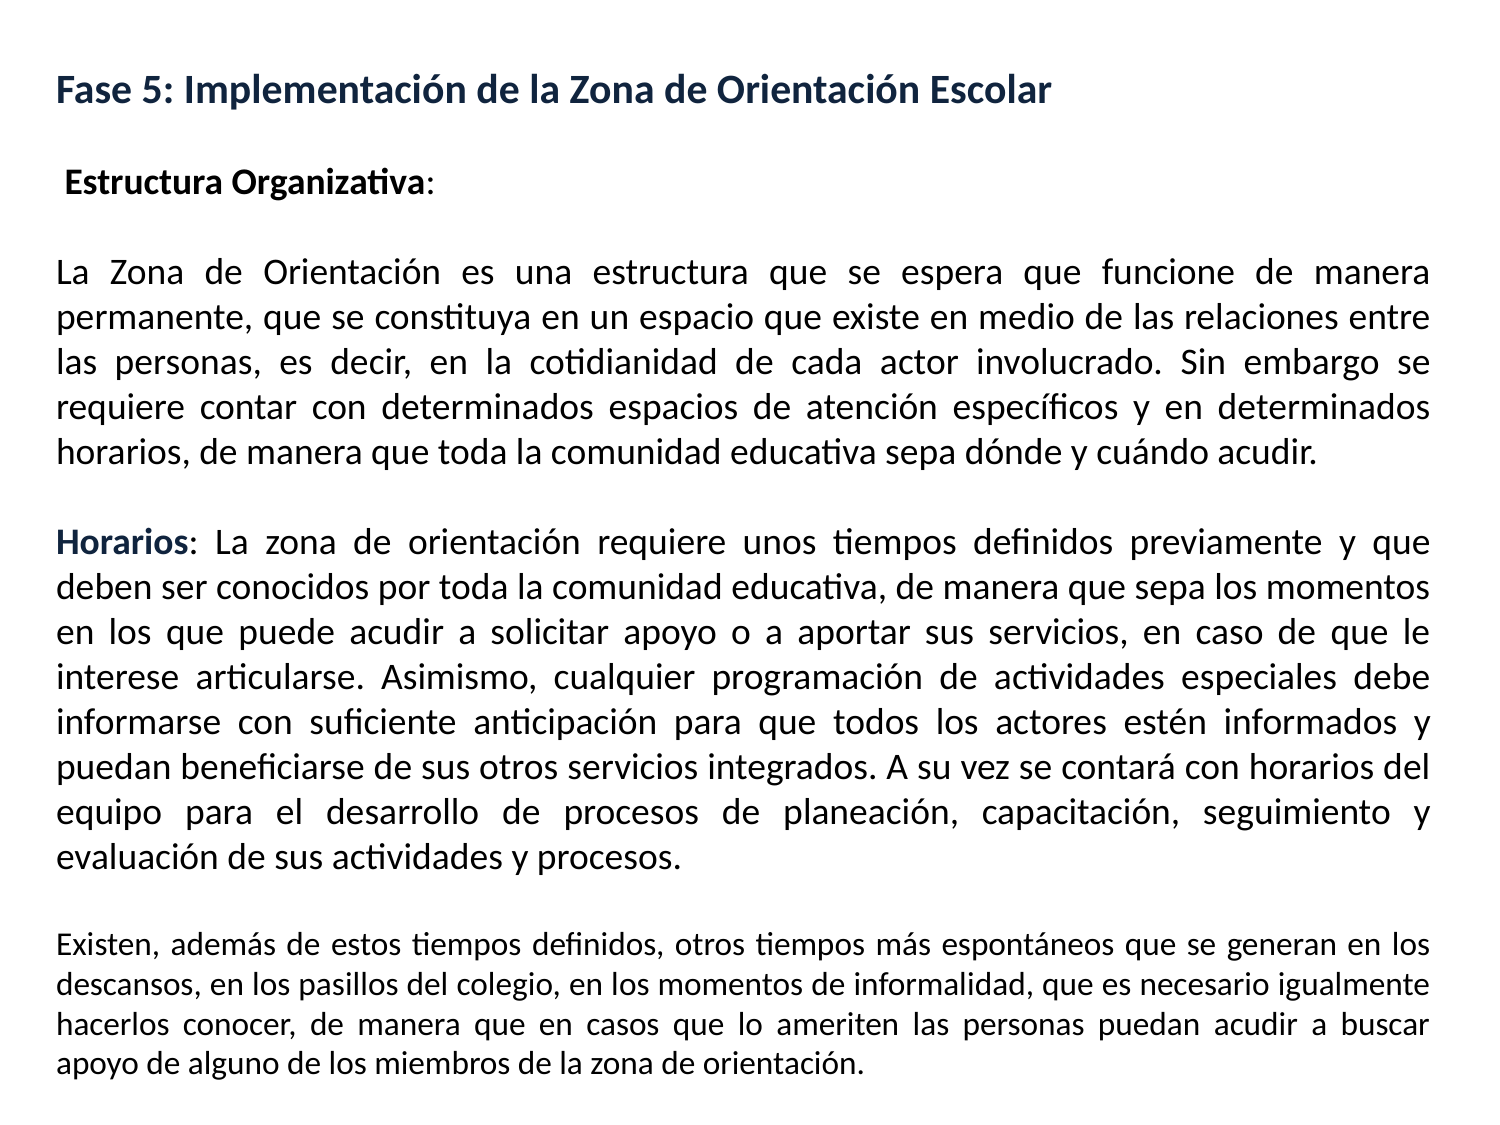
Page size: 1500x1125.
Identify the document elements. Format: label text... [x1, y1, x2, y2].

text_box Fase 5: Implementación de la Zona de Orientación Escolar Estructura Organizativa: La Zona de Orientación es una estructura que se espera que funcione de manera permanente, que se constituya en un espacio que existe en medio de las relaciones entre las personas, es decir, en la cotidianidad de cada actor involucrado. Sin embargo se requiere contar con determinados espacios de atención específicos y en determinados horarios, de manera que toda la comunidad educativa sepa dónde y cuándo acudir. Horarios: La zona de orientación requiere unos tiempos definidos previamente y que deben ser conocidos por toda la comunidad educativa, de manera que sepa los momentos en los que puede acudir a solicitar apoyo o a aportar sus servicios, en caso de que le interese articularse. Asimismo, cualquier programación de actividades especiales debe informarse con suficiente anticipación para que todos los actores estén informados y puedan beneficiarse de sus otros servicios integrados. A su vez se contará con horarios del equipo para el desarrollo de procesos de planeación, capacitación, seguimiento y evaluación de sus actividades y procesos. Existen, además de estos tiempos definidos, otros tiempos más espontáneos que se generan en los descansos, en los pasillos del colegio, en los momentos de informalidad, que es necesario igualmente hacerlos conocer, de manera que en casos que lo ameriten las personas puedan acudir a buscar apoyo de alguno de los miembros de la zona de orientación. [41, 54, 1447, 1125]
